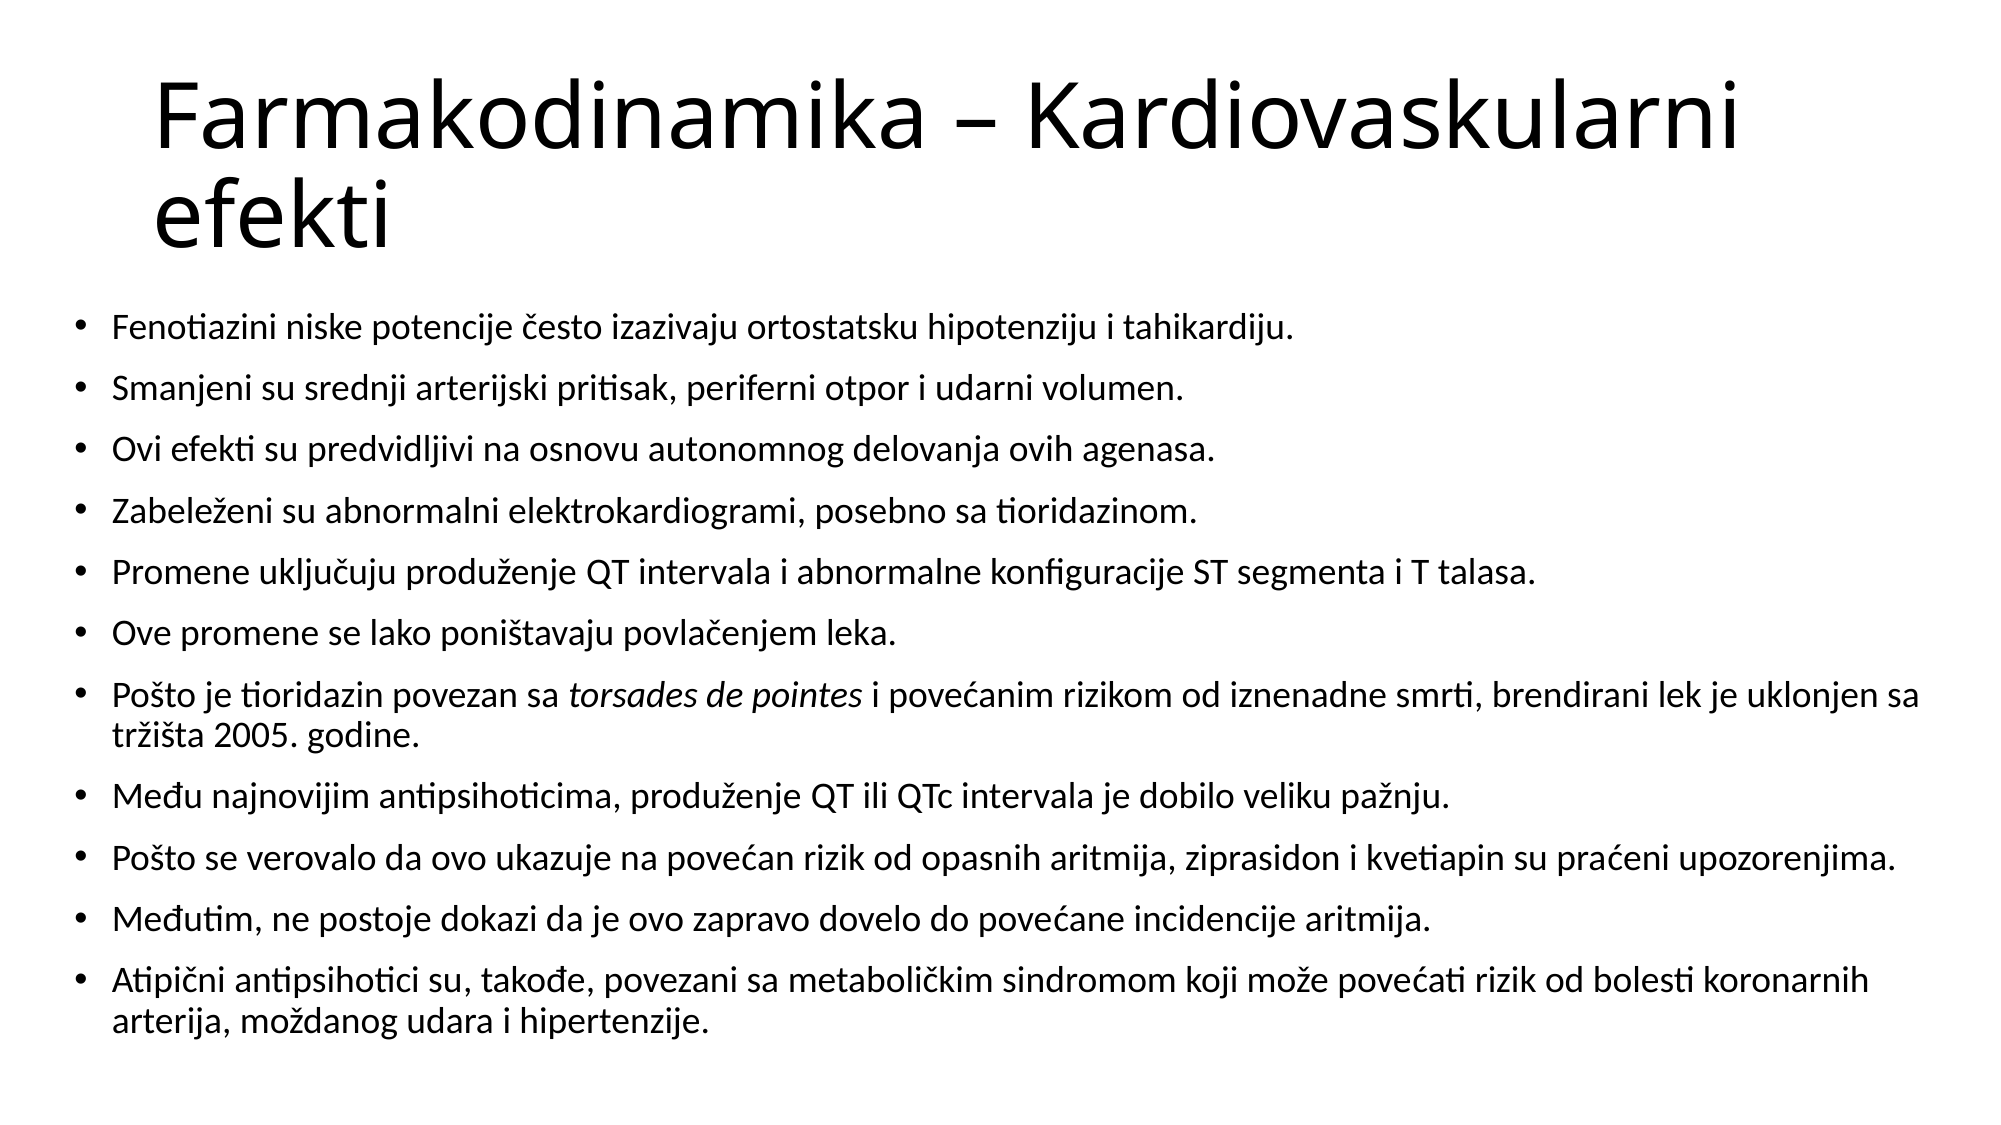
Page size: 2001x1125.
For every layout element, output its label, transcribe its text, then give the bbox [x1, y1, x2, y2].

title Farmakodinamika – Kardiovaskularni efekti [137, 59, 1863, 278]
list Fenotiazini niske potencije često izazivaju ortostatsku hipotenziju i tahikardiju. Smanjeni su srednji arterijski pritisak, periferni otpor i udarni volumen. Ovi efekti su predvidljivi na osnovu autonomnog delovanja ovih agenasa. Zabeleženi su abnormalni elektrokardiogrami, posebno sa tioridazinom. Promene uključuju produženje QT intervala i abnormalne konfiguracije ST segmenta i T talasa. Ove promene se lako poništavaju povlačenjem leka. Pošto je tioridazin povezan sa torsades de pointes i povećanim rizikom od iznenadne smrti, brendirani lek je uklonjen sa tržišta 2005. godine. Među najnovijim antipsihoticima, produženje QT ili QTc intervala je dobilo veliku pažnju. Pošto se verovalo da ovo ukazuje na povećan rizik od opasnih aritmija, ziprasidon i kvetiapin su praćeni upozorenjima. Međutim, ne postoje dokazi da je ovo zapravo dovelo do povećane incidencije aritmija. Atipični antipsihotici su, takođe, povezani sa metaboličkim sindromom koji može povećati rizik od bolesti koronarnih arterija, moždanog udara i hipertenzije. [59, 299, 1942, 1108]
